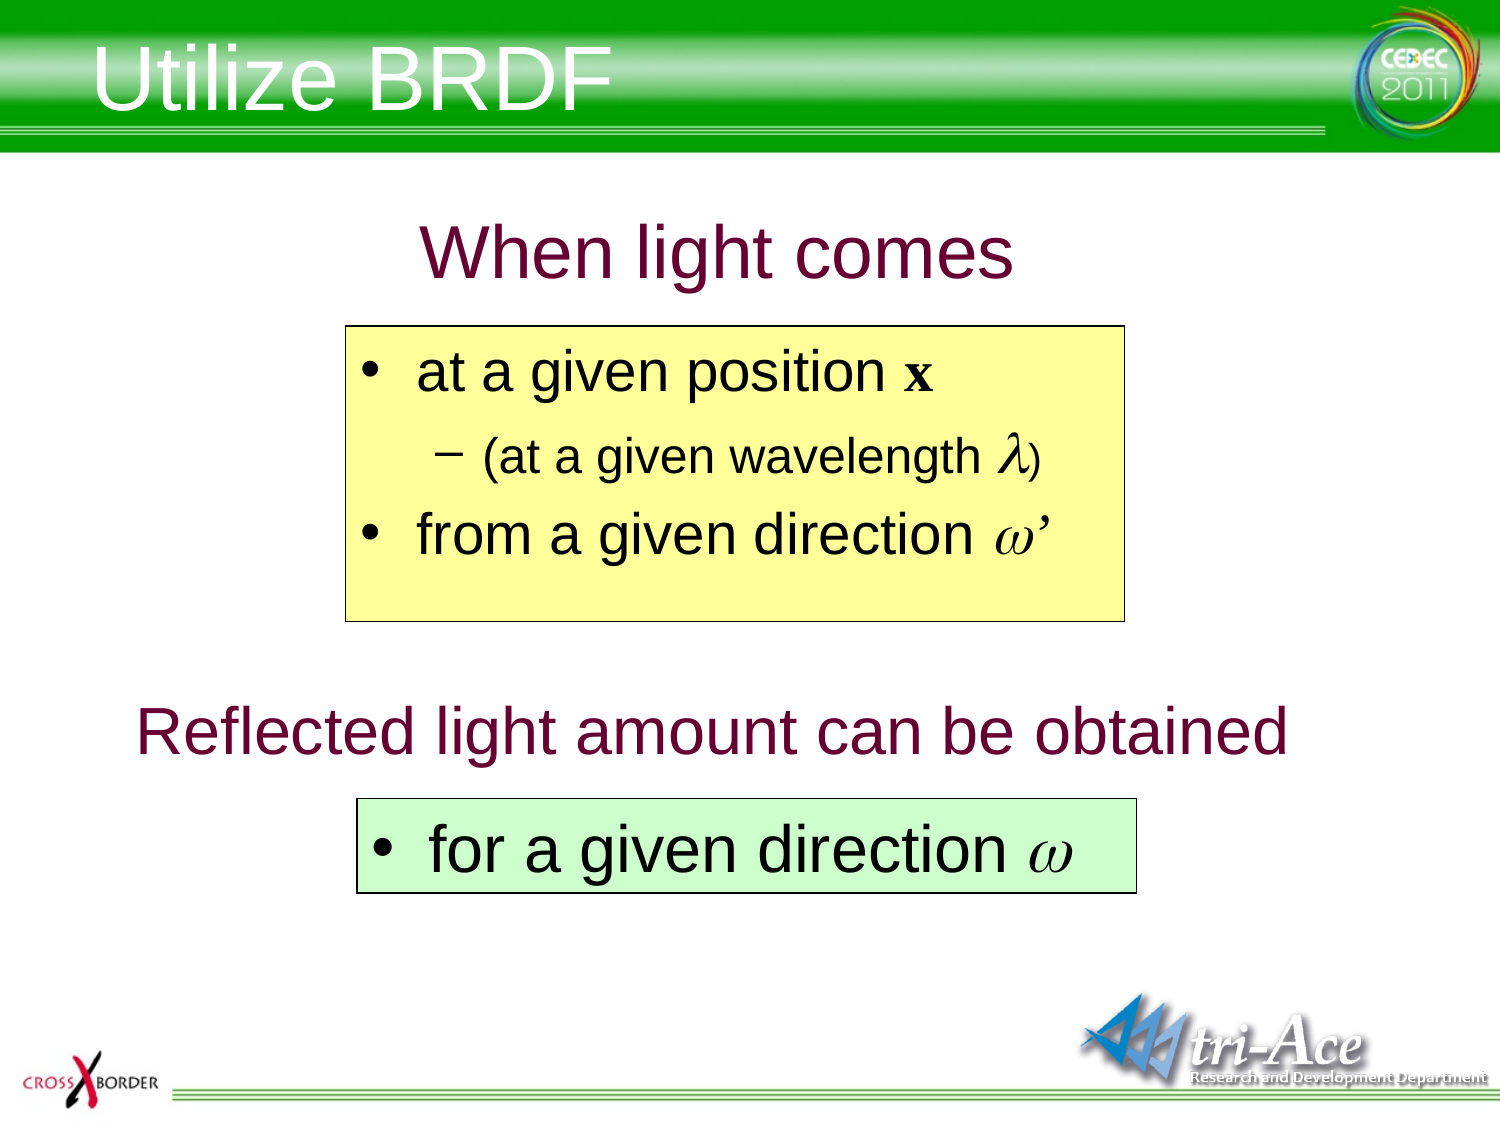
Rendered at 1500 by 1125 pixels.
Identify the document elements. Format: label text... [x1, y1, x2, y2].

picture [0, 987, 1500, 1125]
picture [0, 0, 1500, 155]
list at a given position x (at a given wavelength l) from a given direction w’ [345, 325, 1125, 622]
text_box for a given direction w [356, 798, 1137, 894]
text_box Reflected light amount can be obtained [120, 680, 1306, 776]
title Utilize BRDF [74, 7, 1426, 140]
text_box When light comes [404, 196, 1031, 301]
